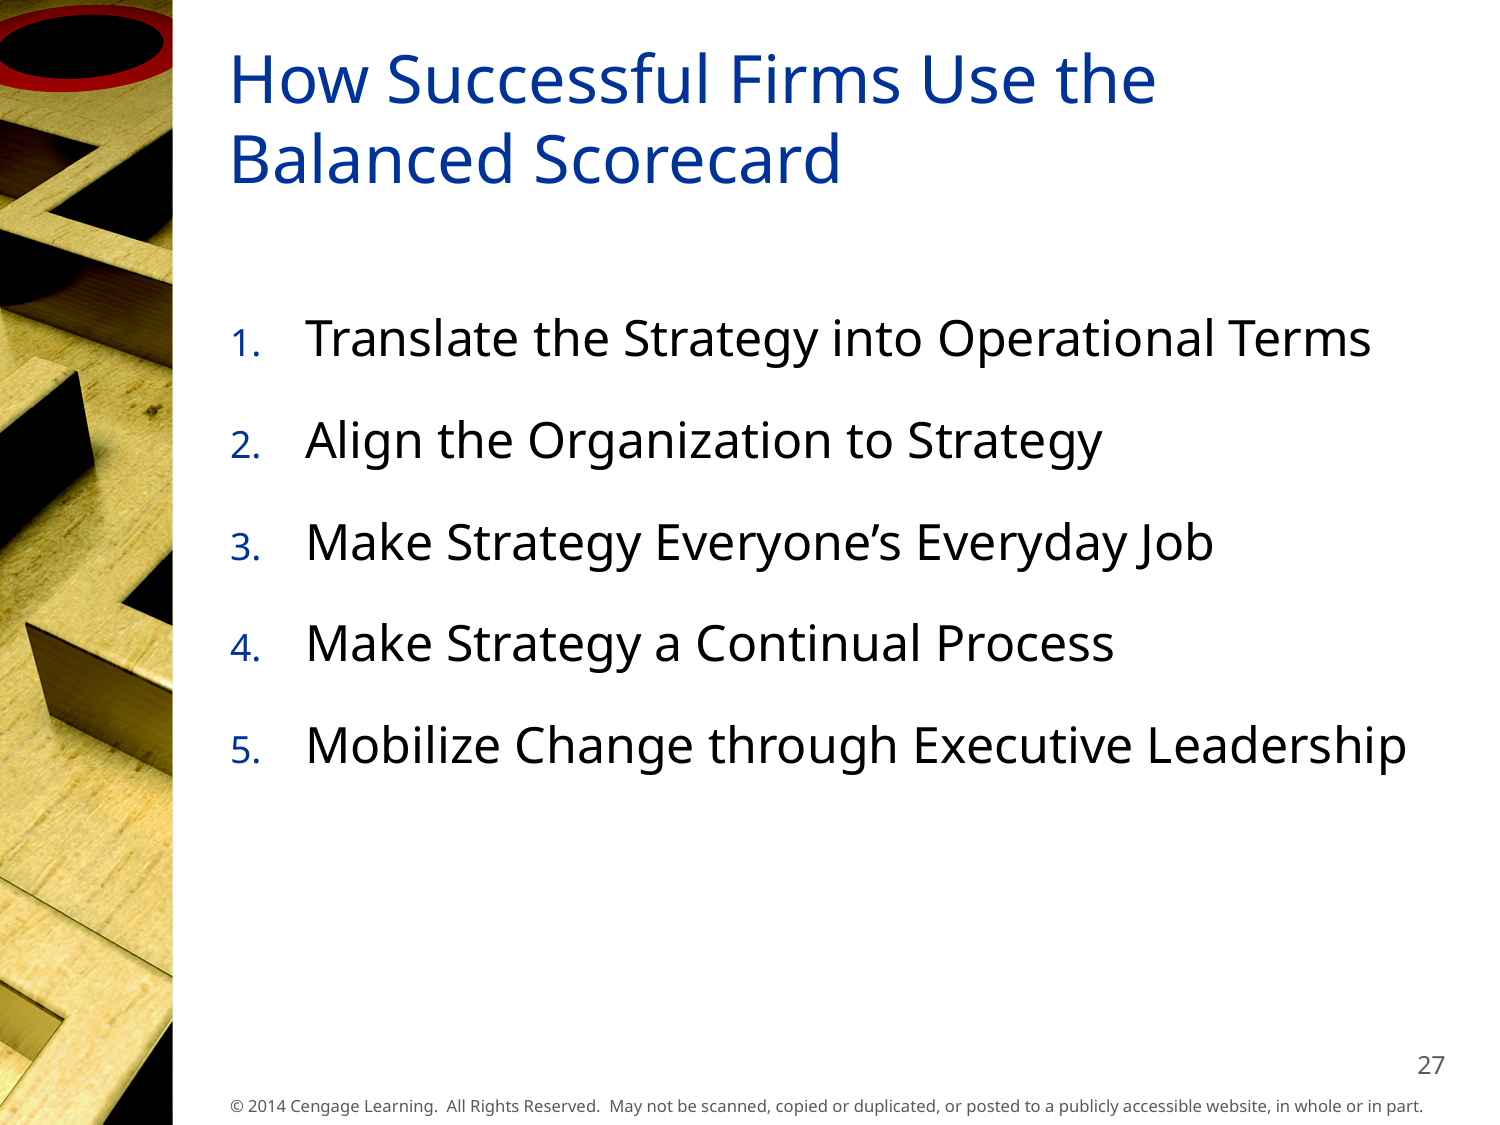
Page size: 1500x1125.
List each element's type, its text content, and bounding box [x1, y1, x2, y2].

picture [0, 0, 173, 1125]
title How Successful Firms Use the Balanced Scorecard [213, 29, 1454, 213]
slide_number 27 [1386, 1037, 1478, 1097]
list Translate the Strategy into Operational Terms Align the Organization to Strategy Make Strategy Everyone’s Everyday Job Make Strategy a Continual Process Mobilize Change through Executive Leadership [215, 212, 1478, 981]
